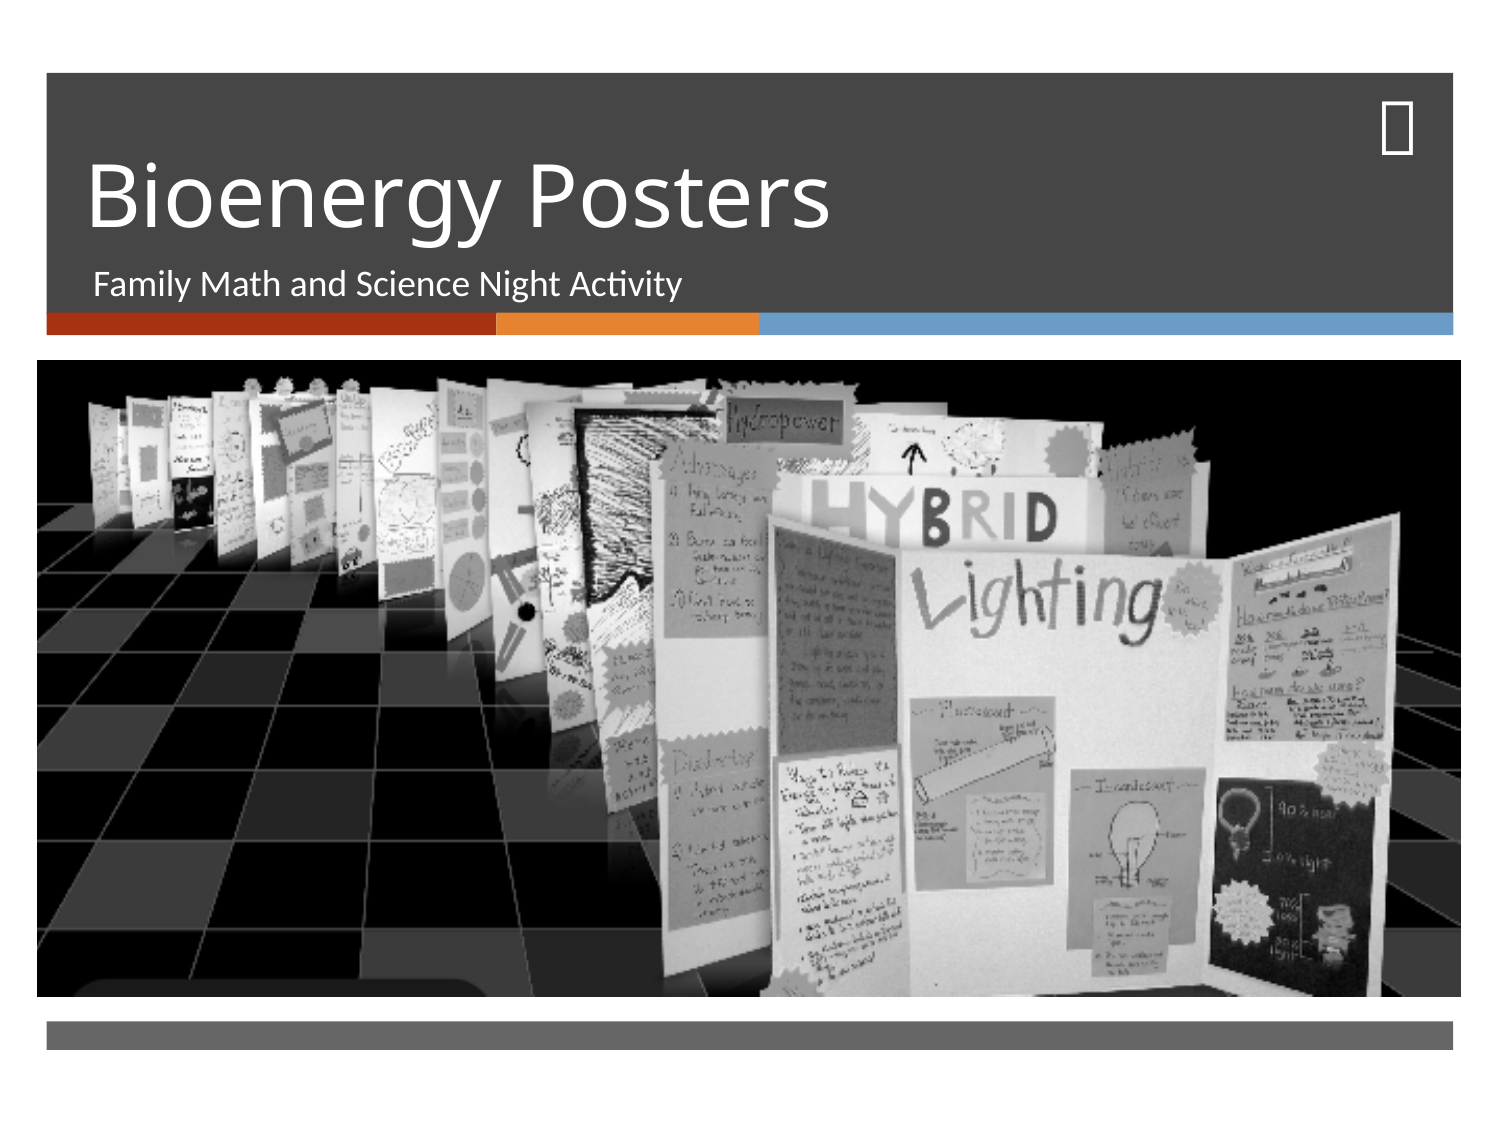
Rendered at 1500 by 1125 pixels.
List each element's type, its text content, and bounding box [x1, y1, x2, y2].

picture [36, 359, 1461, 997]
title Bioenergy Posters [69, 73, 1351, 253]
subtitle Family Math and Science Night Activity [78, 251, 1351, 331]
